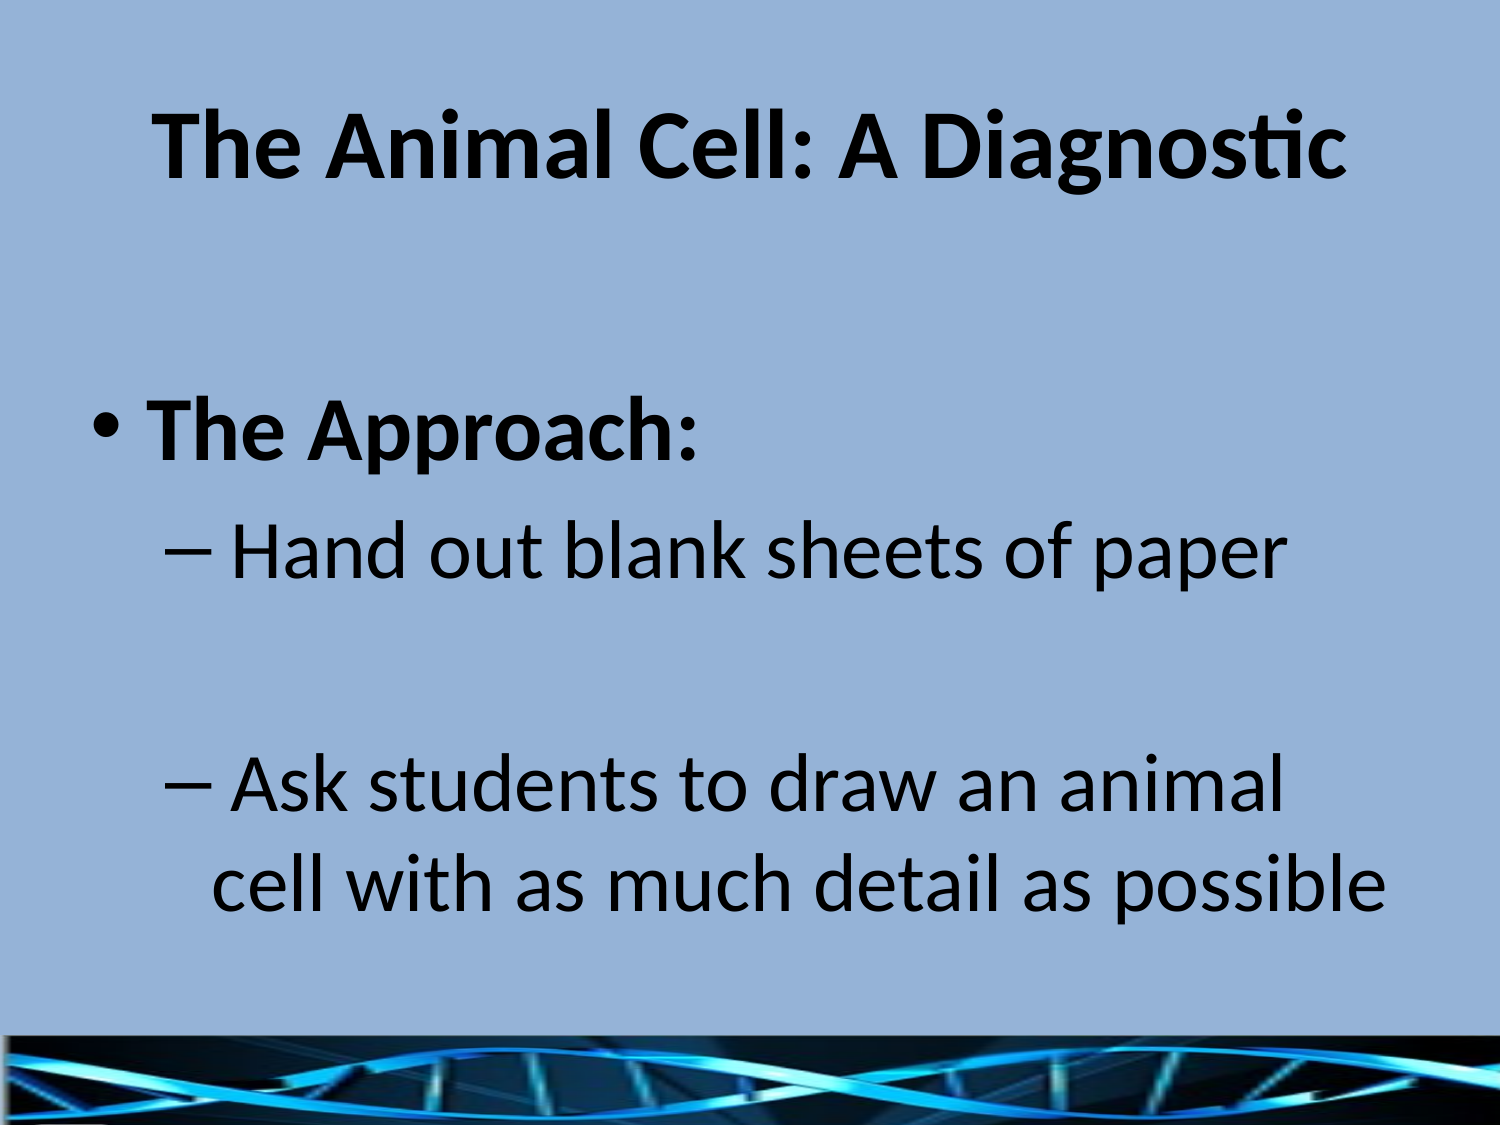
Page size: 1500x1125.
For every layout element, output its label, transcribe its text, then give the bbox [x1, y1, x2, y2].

title The Animal Cell: A Diagnostic [75, 45, 1425, 233]
list The Approach: Hand out blank sheets of paper Ask students to draw an animal cell with as much detail as possible [75, 262, 1425, 1005]
picture [4, 323, 1500, 1125]
